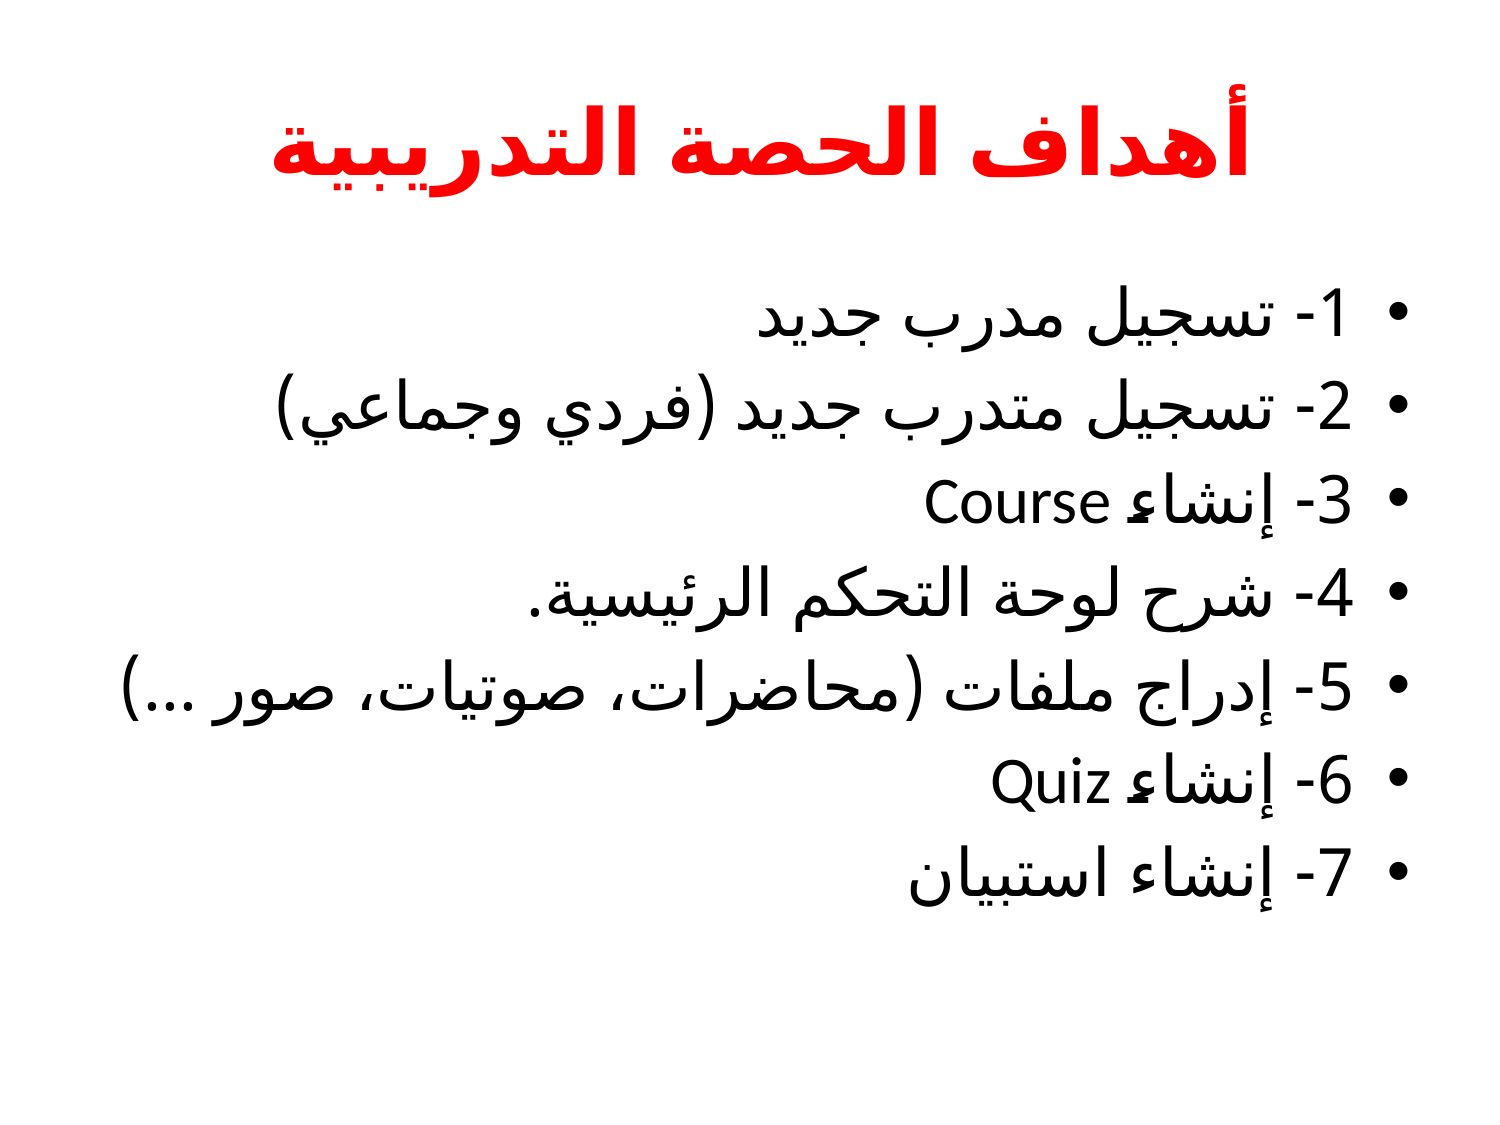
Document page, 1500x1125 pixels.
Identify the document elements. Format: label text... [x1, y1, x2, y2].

list 1- تسجيل مدرب جديد 2- تسجيل متدرب جديد (فردي وجماعي) 3- إنشاء Course 4- شرح لوحة التحكم الرئيسية. 5- إدراج ملفات (محاضرات، صوتيات، صور ...) 6- إنشاء Quiz 7- إنشاء استبيان [75, 262, 1425, 1005]
title أهداف الحصة التدريبية [75, 45, 1425, 233]
